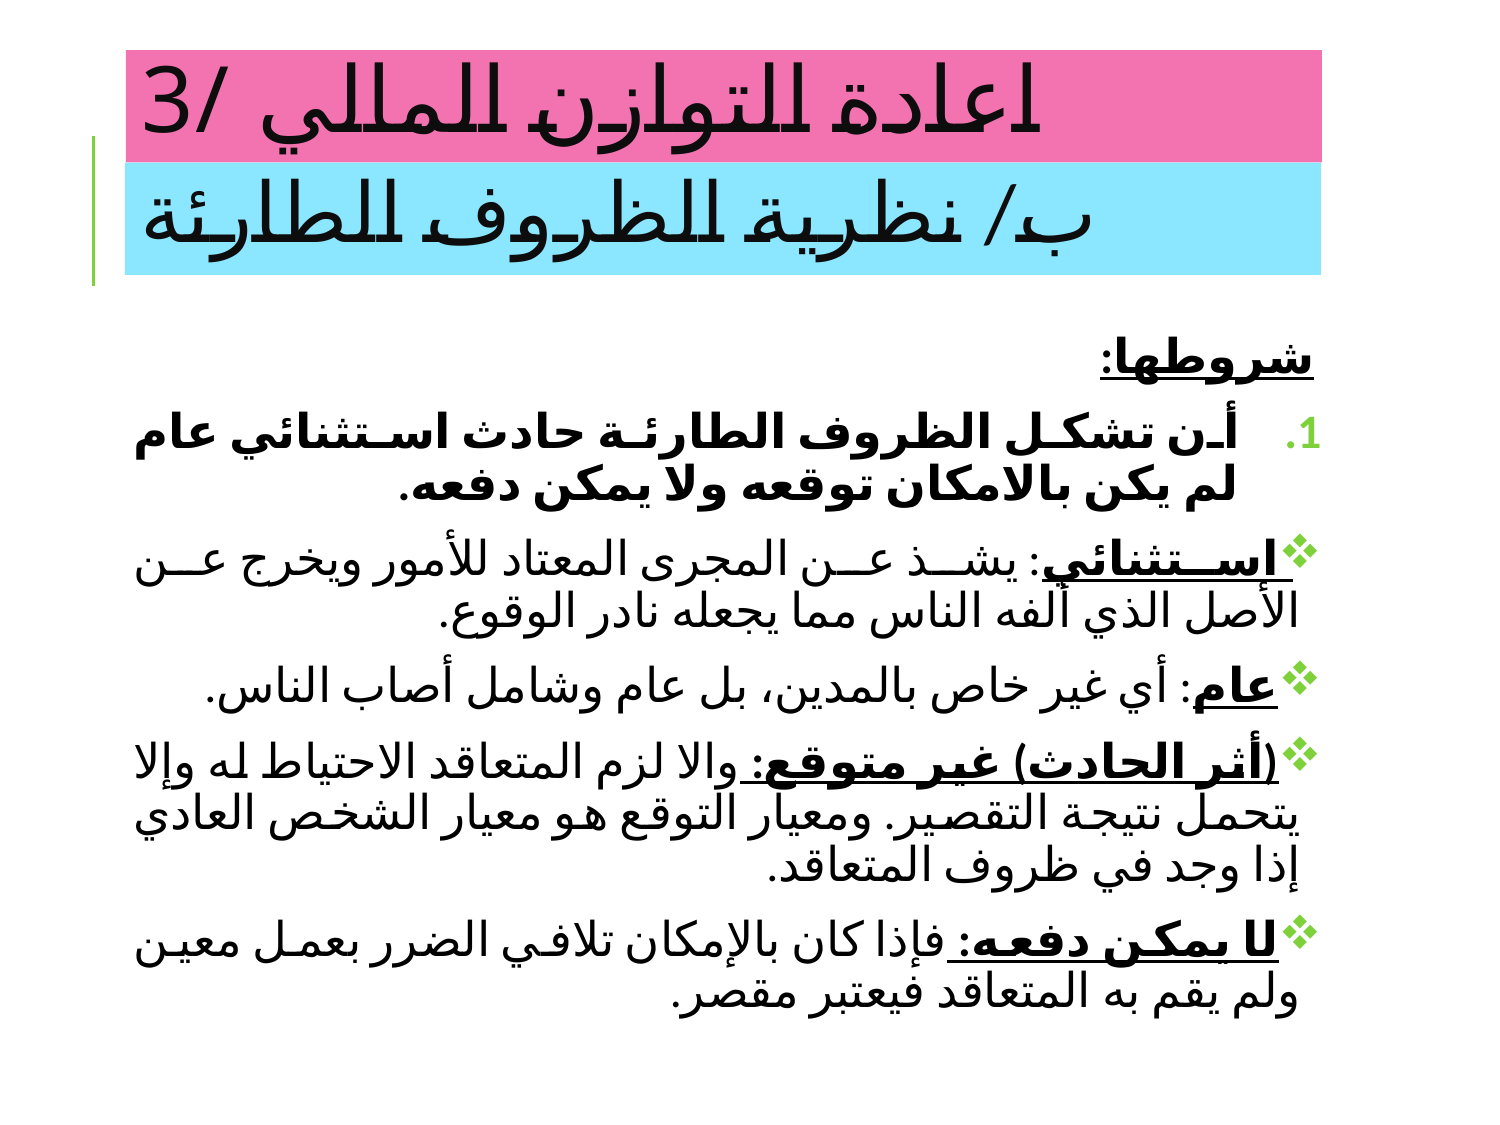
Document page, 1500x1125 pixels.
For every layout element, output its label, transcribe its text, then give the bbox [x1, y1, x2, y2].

text_box 3/ اعادة التوازن المالي [125, 50, 1322, 163]
list شروطها: أن تشكل الظروف الطارئة حادث استثنائي عام لم يكن بالامكان توقعه ولا يمكن دفعه. استثنائي: يشذ عن المجرى المعتاد للأمور ويخرج عن الأصل الذي ألفه الناس مما يجعله نادر الوقوع. عام: أي غير خاص بالمدين، بل عام وشامل أصاب الناس. (أثر الحادث) غير متوقع: والا لزم المتعاقد الاحتياط له وإلا يتحمل نتيجة التقصير. ومعيار التوقع هو معيار الشخص العادي إذا وجد في ظروف المتعاقد. لا يمكن دفعه: فإذا كان بالإمكان تلافي الضرر بعمل معين ولم يقم به المتعاقد فيعتبر مقصر. [126, 324, 1322, 1035]
text_box ب/ نظرية الظروف الطارئة [124, 162, 1321, 275]
